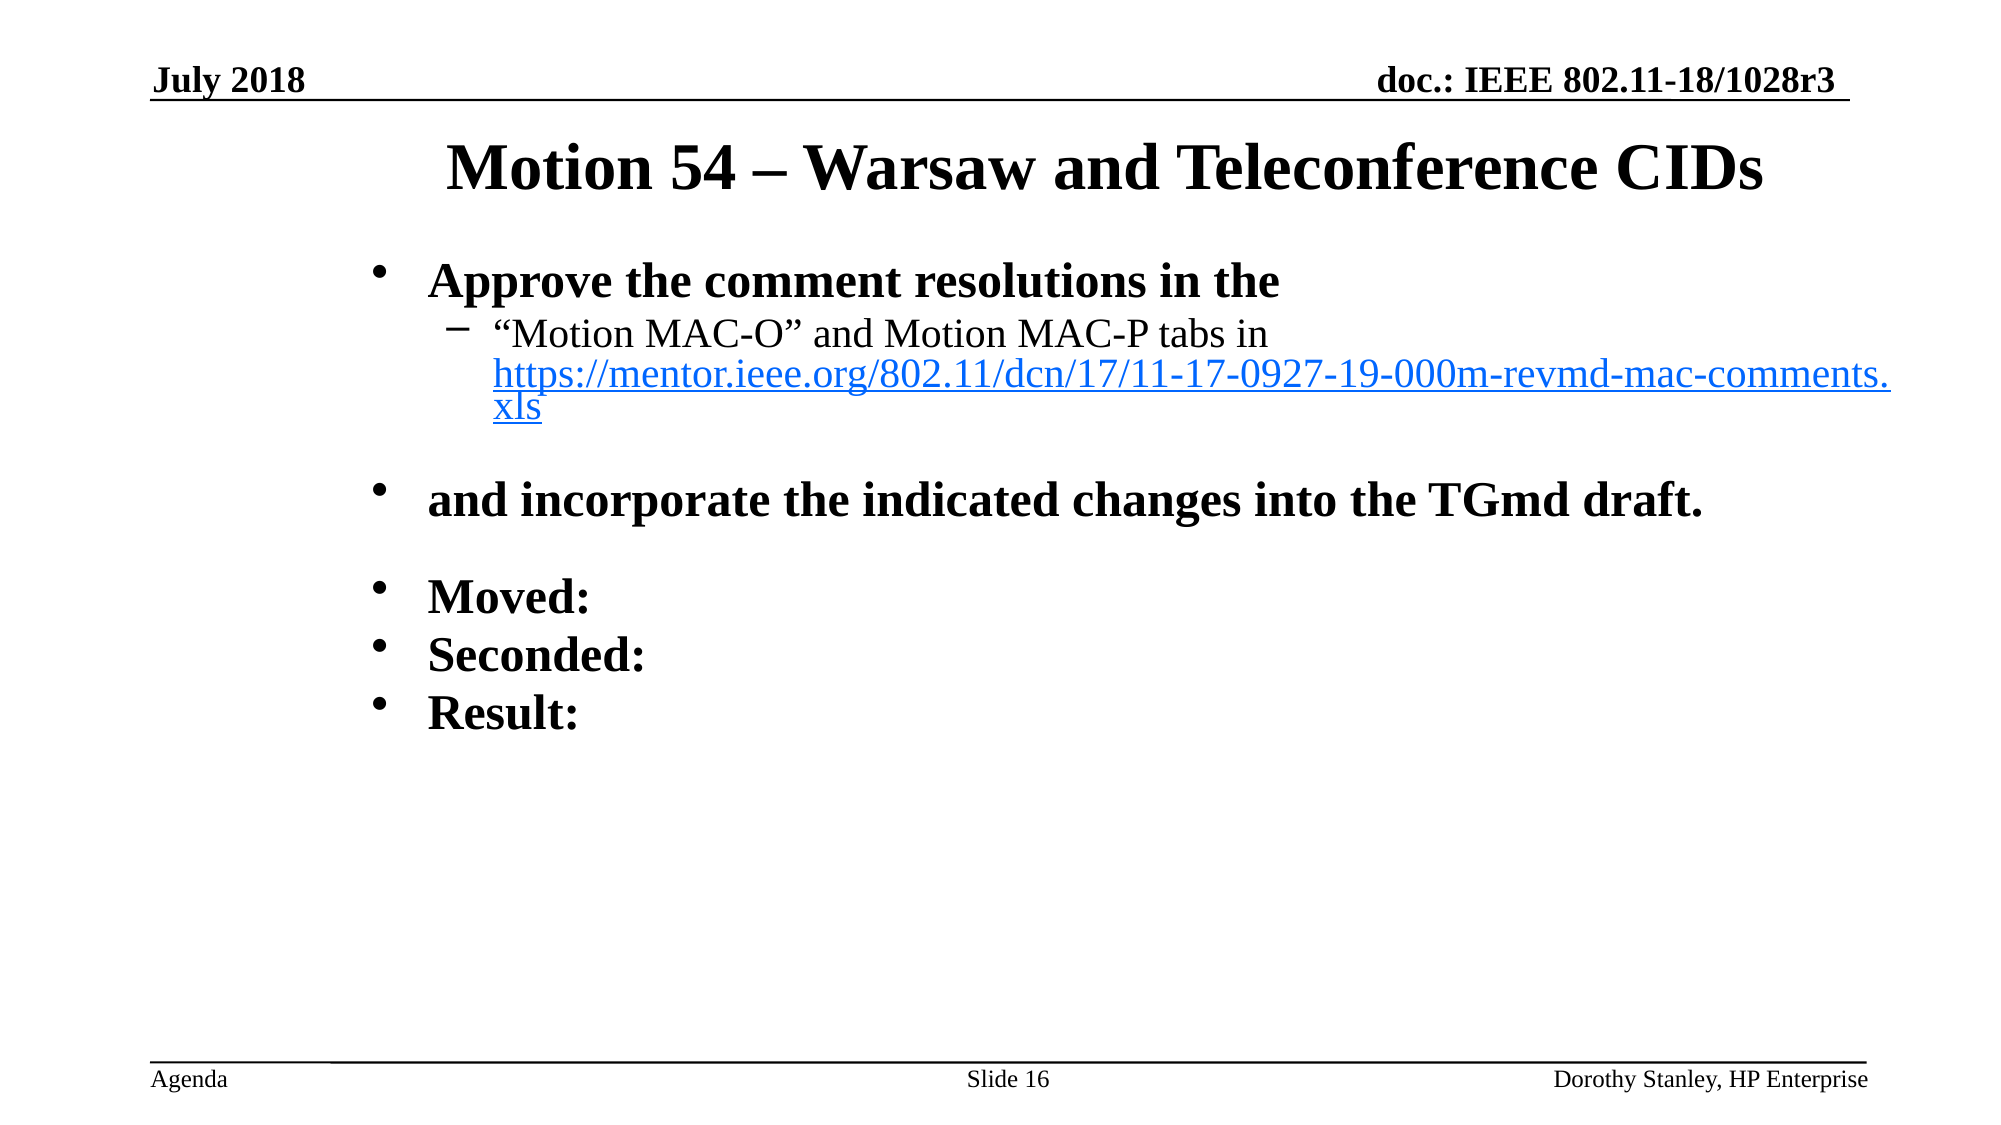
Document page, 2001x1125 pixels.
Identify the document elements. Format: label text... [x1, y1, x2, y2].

list Approve the comment resolutions in the “Motion MAC-O” and Motion MAC-P tabs in https://mentor.ieee.org/802.11/dcn/17/11-17-0927-19-000m-revmd-mac-comments.xls and incorporate the indicated changes into the TGmd draft. Moved: Seconded: Result: [356, 251, 1911, 1002]
footer Dorothy Stanley, HP Enterprise [1549, 1062, 1869, 1093]
title Motion 54 – Warsaw and Teleconference CIDs [362, 75, 1850, 250]
slide_number Slide 16 [966, 1062, 1051, 1093]
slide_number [152, 54, 567, 100]
